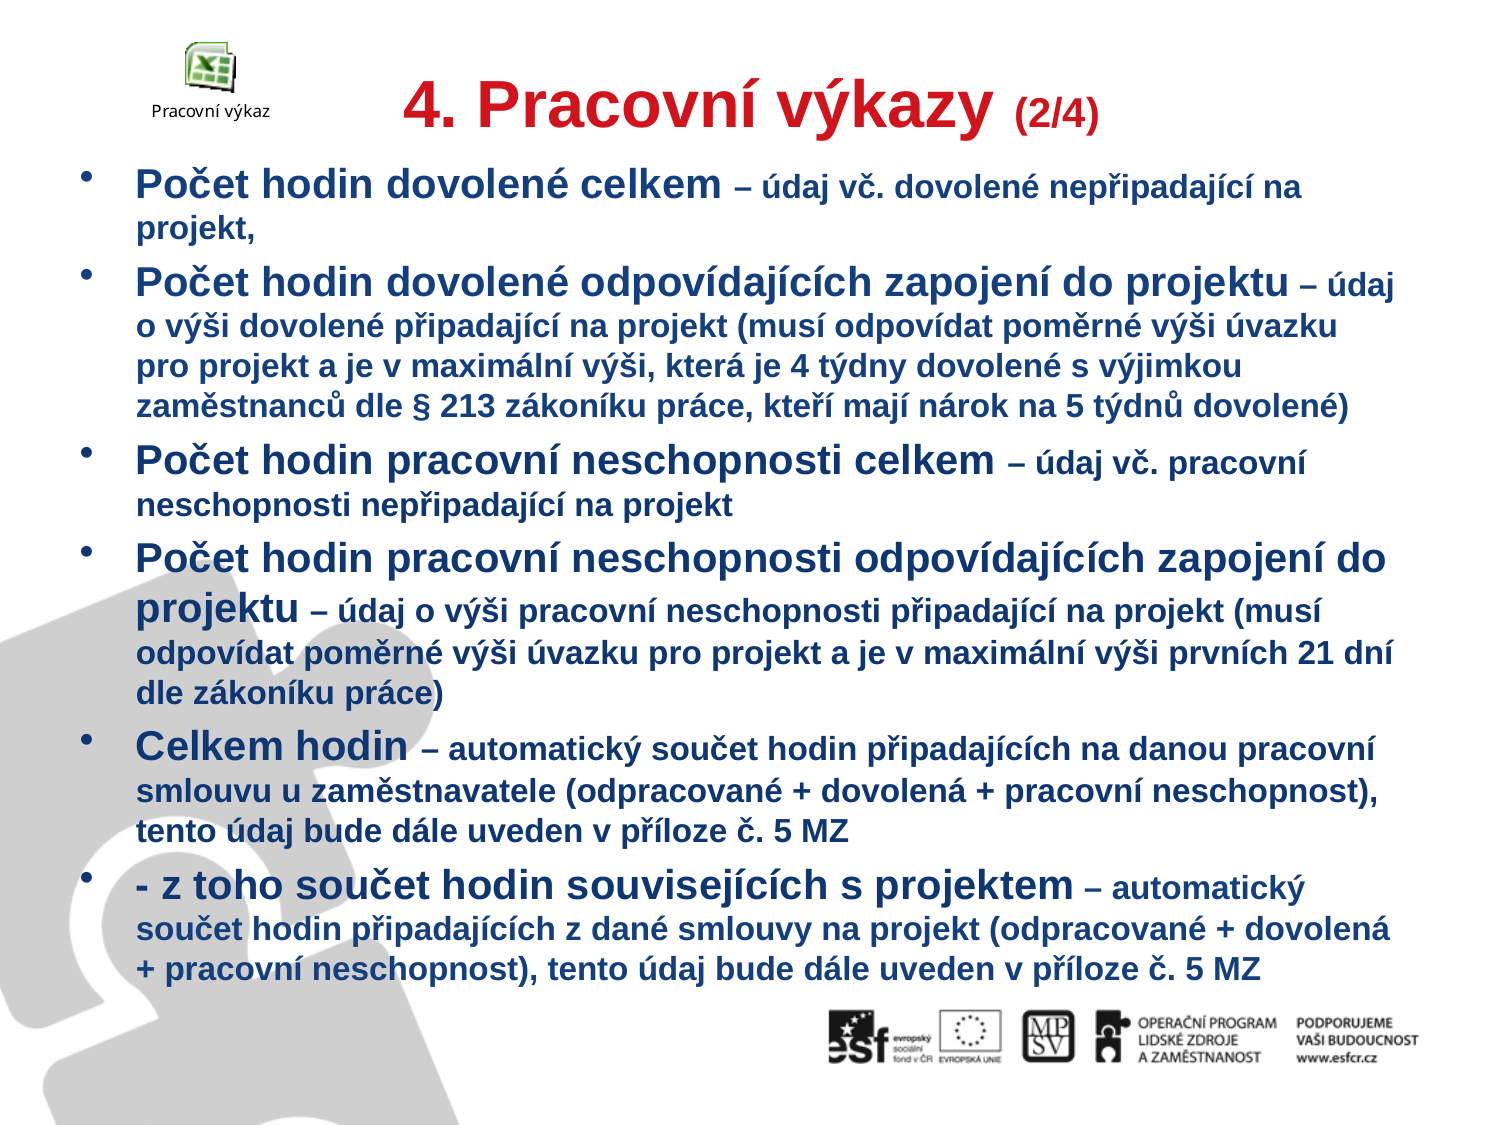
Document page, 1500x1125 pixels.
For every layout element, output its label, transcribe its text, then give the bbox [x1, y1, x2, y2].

list [74, 262, 1426, 1006]
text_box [135, 42, 286, 161]
picture [0, 0, 1500, 1125]
text_box Počet hodin dovolené celkem – údaj vč. dovolené nepřipadající na projekt, Počet hodin dovolené odpovídajících zapojení do projektu – údaj o výši dovolené připadající na projekt (musí odpovídat poměrné výši úvazku pro projekt a je v maximální výši, která je 4 týdny dovolené s výjimkou zaměstnanců dle § 213 zákoníku práce, kteří mají nárok na 5 týdnů dovolené) Počet hodin pracovní neschopnosti celkem – údaj vč. pracovní neschopnosti nepřipadající na projekt Počet hodin pracovní neschopnosti odpovídajících zapojení do projektu – údaj o výši pracovní neschopnosti připadající na projekt (musí odpovídat poměrné výši úvazku pro projekt a je v maximální výši prvních 21 dní dle zákoníku práce) Celkem hodin – automatický součet hodin připadajících na danou pracovní smlouvu u zaměstnavatele (odpracované + dovolená + pracovní neschopnost), tento údaj bude dále uveden v příloze č. 5 MZ - z toho součet hodin souvisejících s projektem – automatický součet hodin připadajících z dané smlouvy na projekt (odpracované + dovolená + pracovní neschopnost), tento údaj bude dále uveden v příloze č. 5 MZ [64, 148, 1415, 1000]
title 4. Pracovní výkazy (2/4) [76, 30, 1427, 171]
